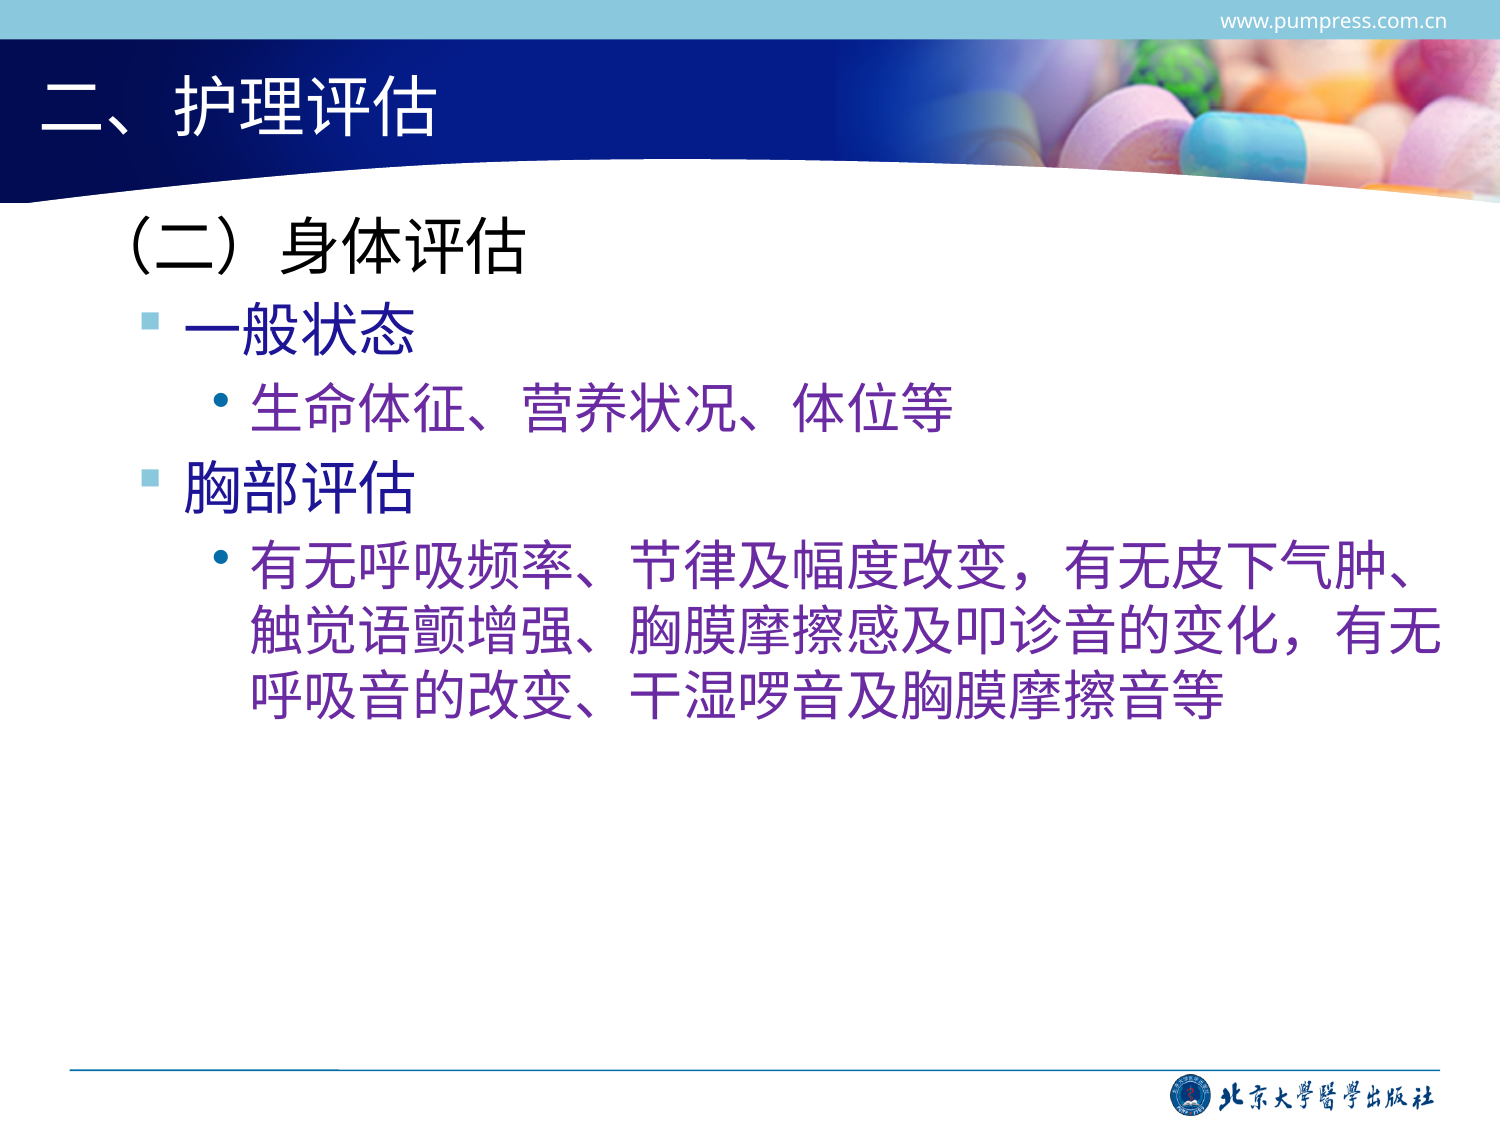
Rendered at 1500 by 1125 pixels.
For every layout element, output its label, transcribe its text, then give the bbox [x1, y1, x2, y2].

picture [0, 40, 1500, 203]
picture [1170, 1074, 1436, 1118]
slide_number www.pumpress.com.cn [1024, 0, 1463, 38]
list （二）身体评估 一般状态 生命体征、营养状况、体位等 胸部评估 有无呼吸频率、节律及幅度改变，有无皮下气肿、触觉语颤增强、胸膜摩擦感及叩诊音的变化，有无呼吸音的改变、干湿啰音及胸膜摩擦音等 [46, 198, 1460, 1000]
title 二、护理评估 [23, 58, 1349, 152]
